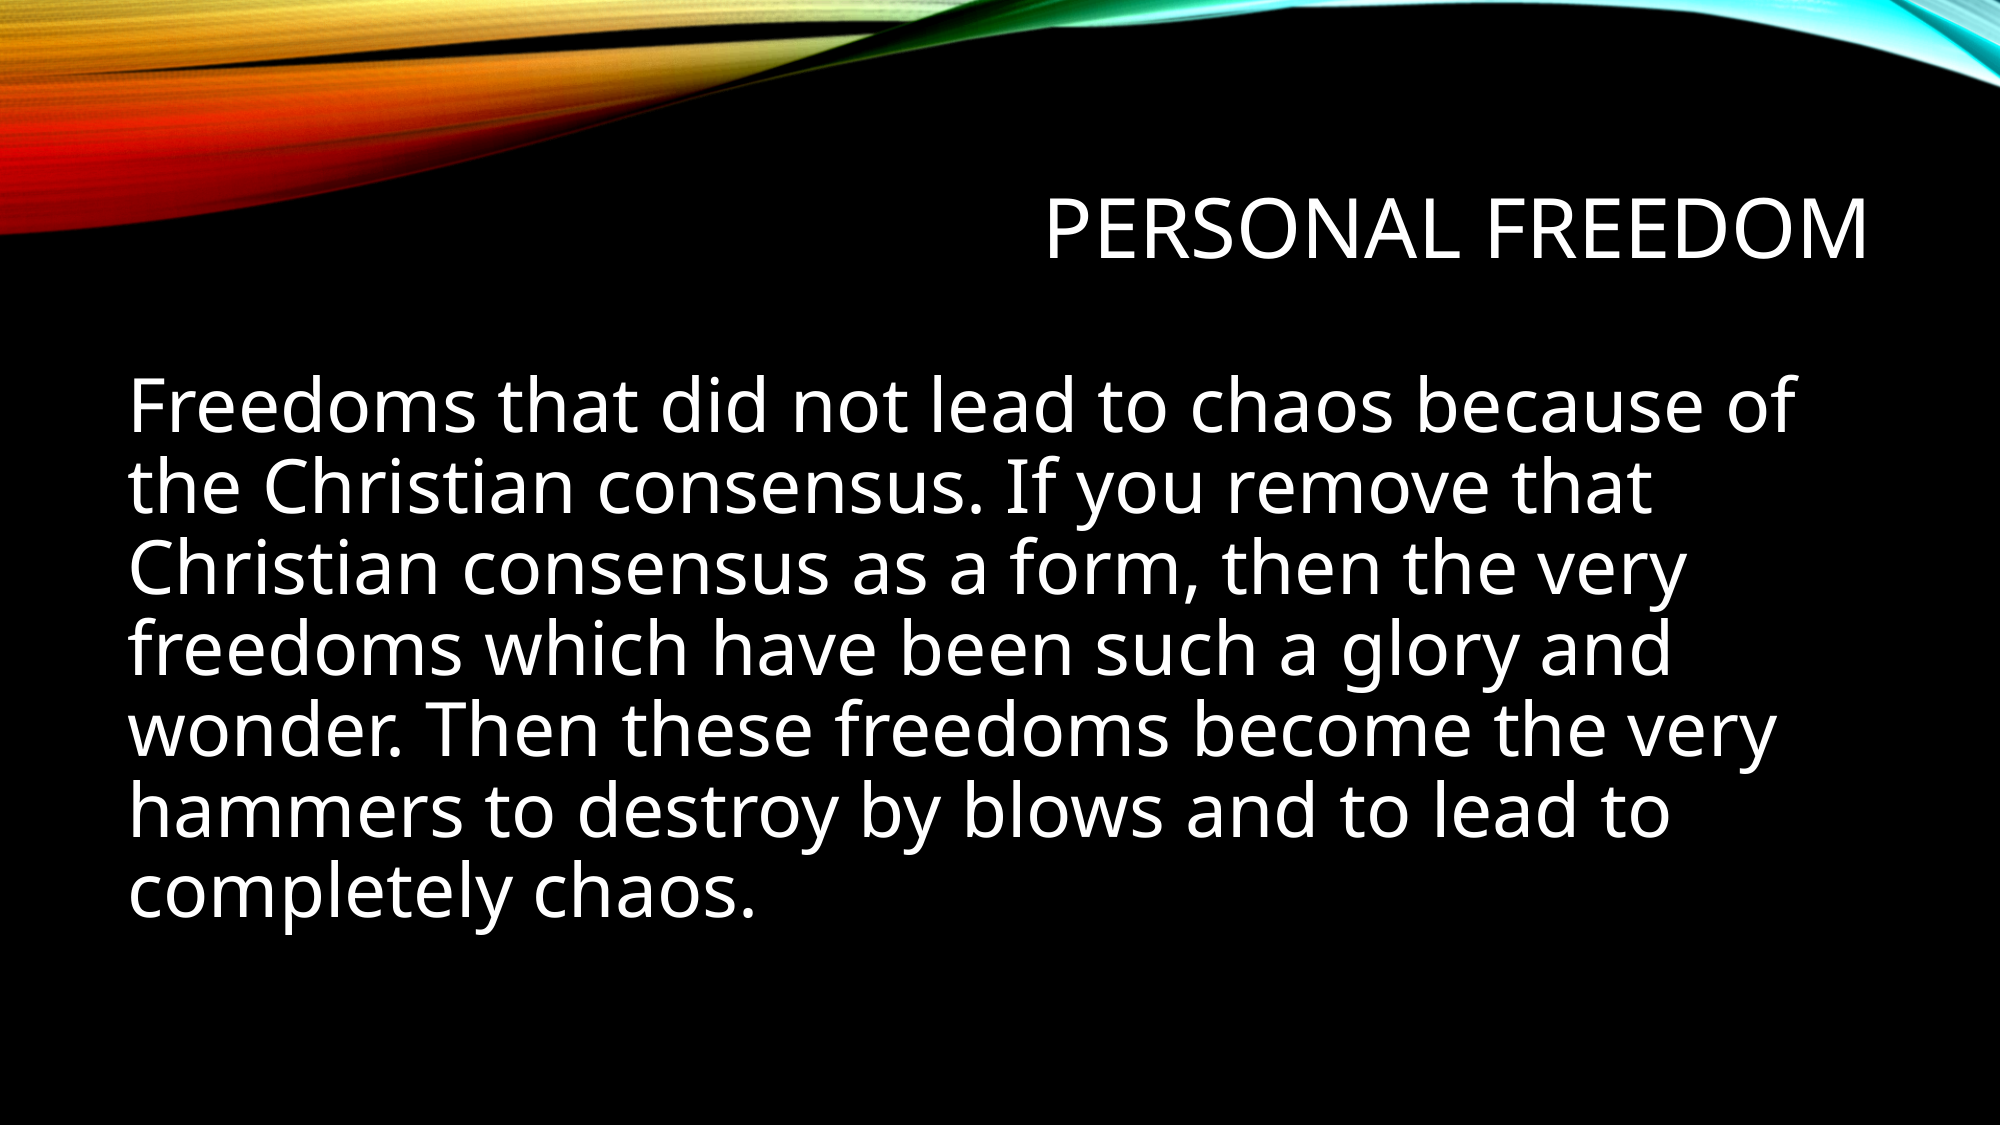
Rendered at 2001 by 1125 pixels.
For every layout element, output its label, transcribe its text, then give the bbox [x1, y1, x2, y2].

title PERSONAL FREEDOM [474, 125, 1888, 338]
list Freedoms that did not lead to chaos because of the Christian consensus. If you remove that Christian consensus as a form, then the very freedoms which have been such a glory and wonder. Then these freedoms become the very hammers to destroy by blows and to lead to completely chaos. [112, 360, 1888, 1021]
picture [0, 0, 2000, 237]
